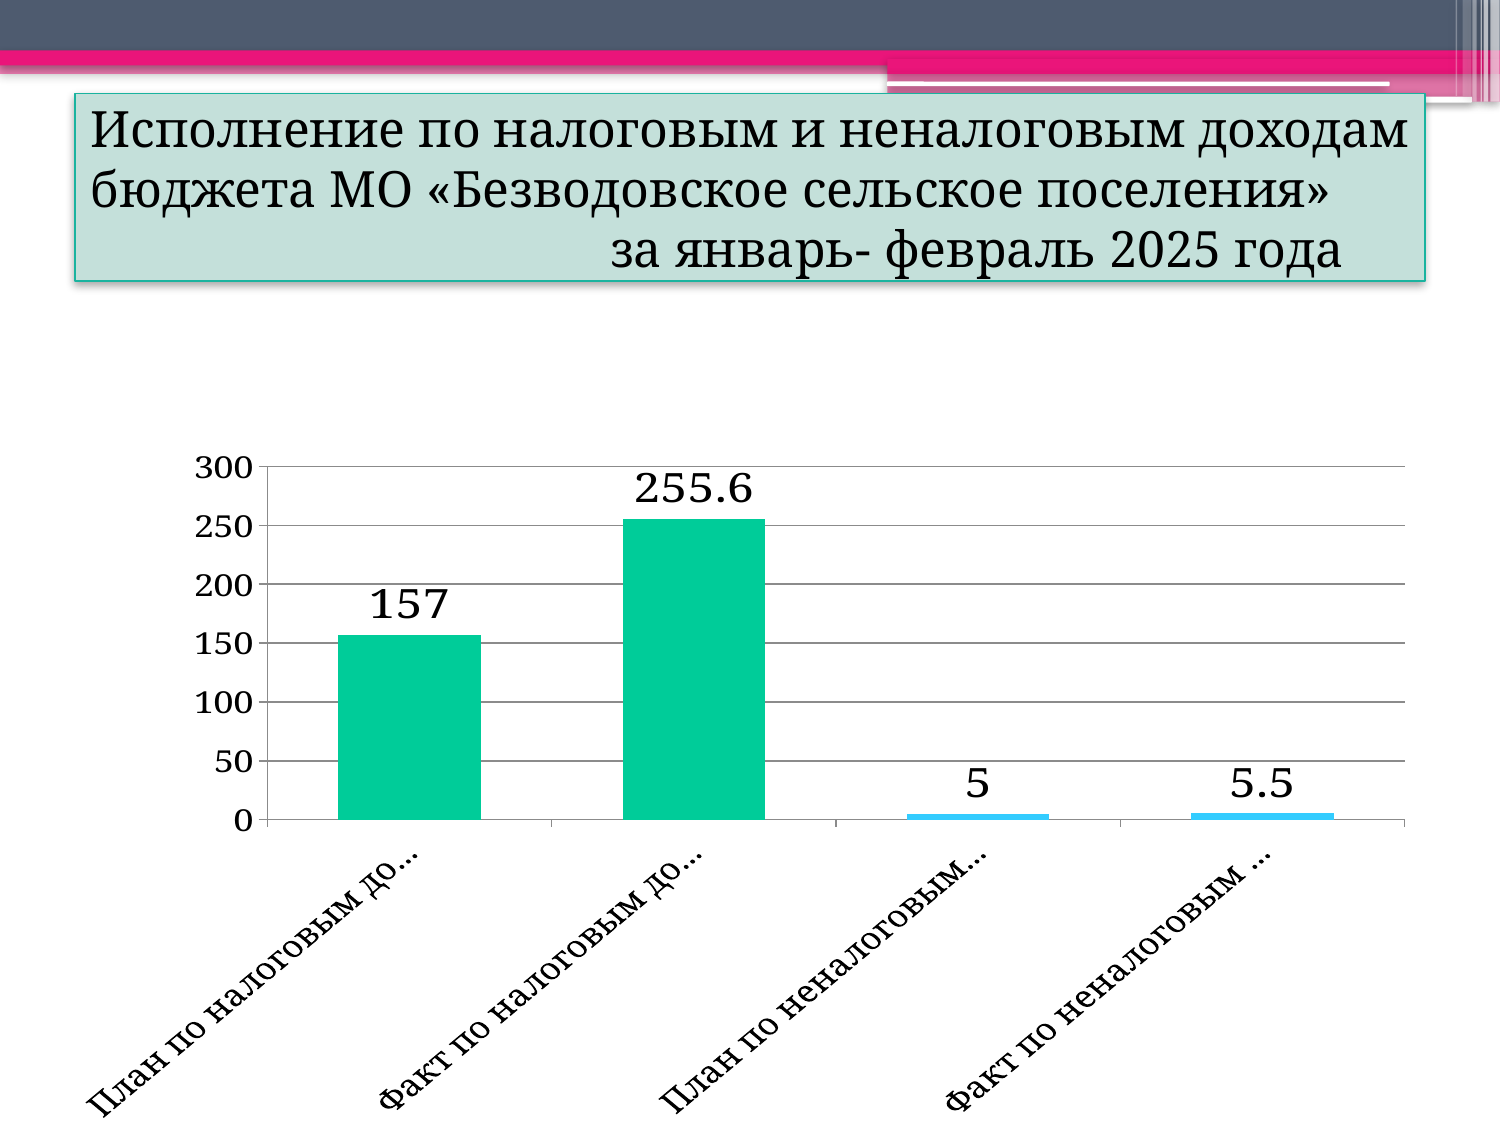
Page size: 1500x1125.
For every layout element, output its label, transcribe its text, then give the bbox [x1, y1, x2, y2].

chart [74, 362, 1426, 1125]
title Исполнение по налоговым и неналоговым доходам бюджета МО «Безводовское сельское поселения» за январь- февраль 2025 года [74, 93, 1426, 282]
